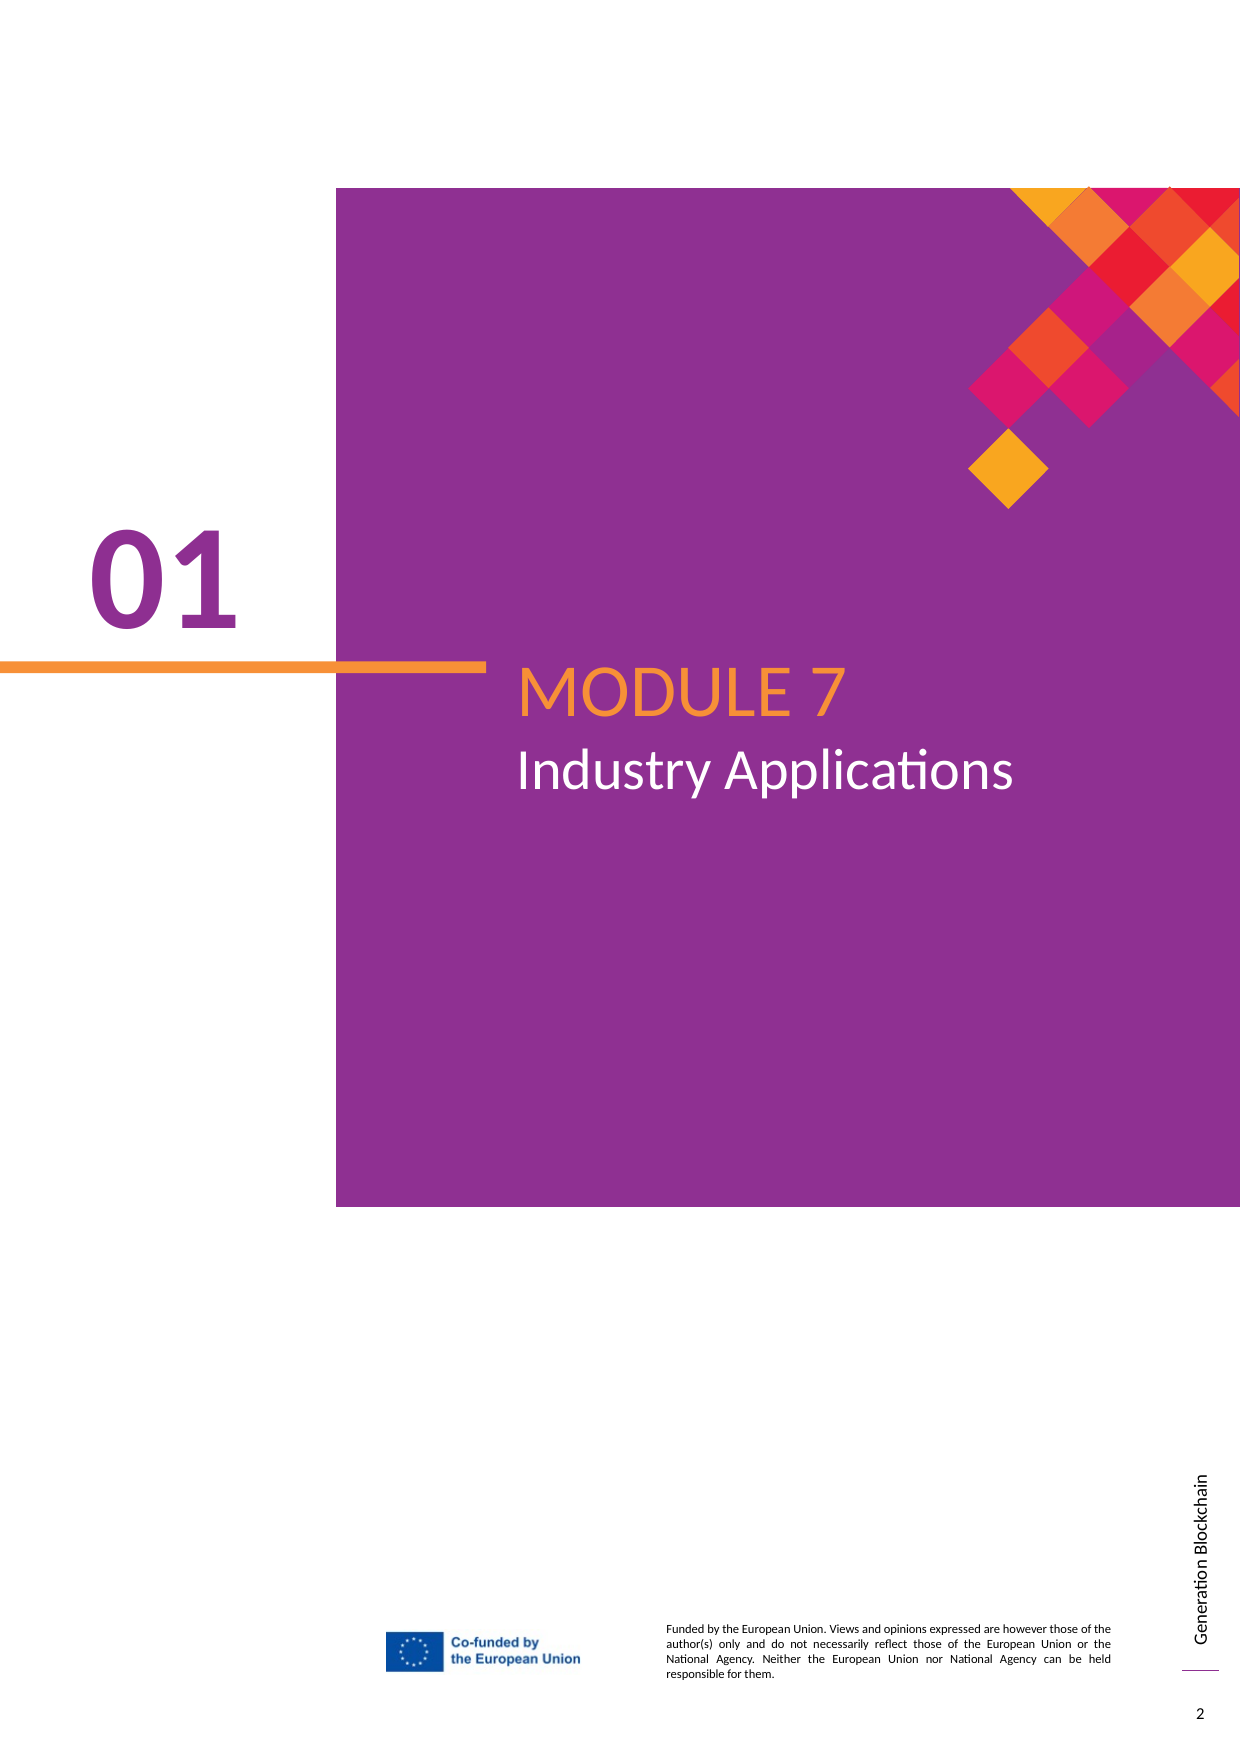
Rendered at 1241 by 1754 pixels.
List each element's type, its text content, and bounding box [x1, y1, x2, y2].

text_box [386, 1614, 1126, 1690]
slide_number 2 [1169, 1674, 1231, 1751]
list 01 [74, 471, 375, 727]
list MODULE 7 Industry Applications [501, 634, 1209, 975]
